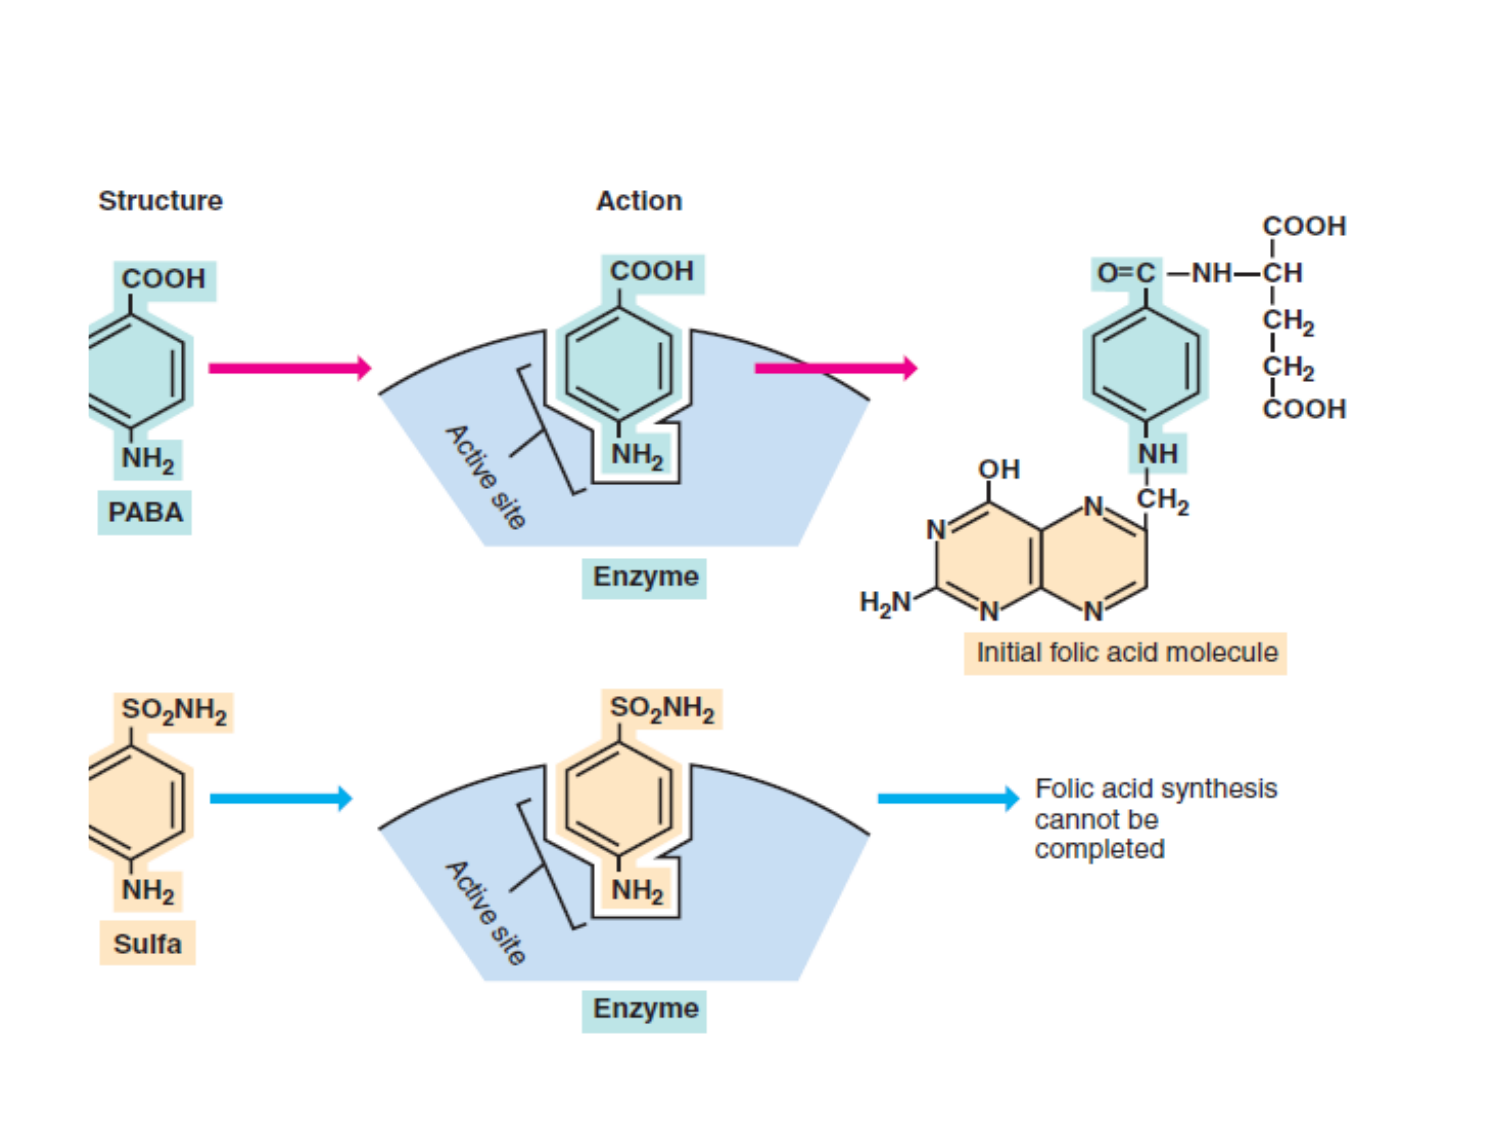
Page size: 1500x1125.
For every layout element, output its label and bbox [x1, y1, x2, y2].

picture [88, 89, 1448, 1059]
